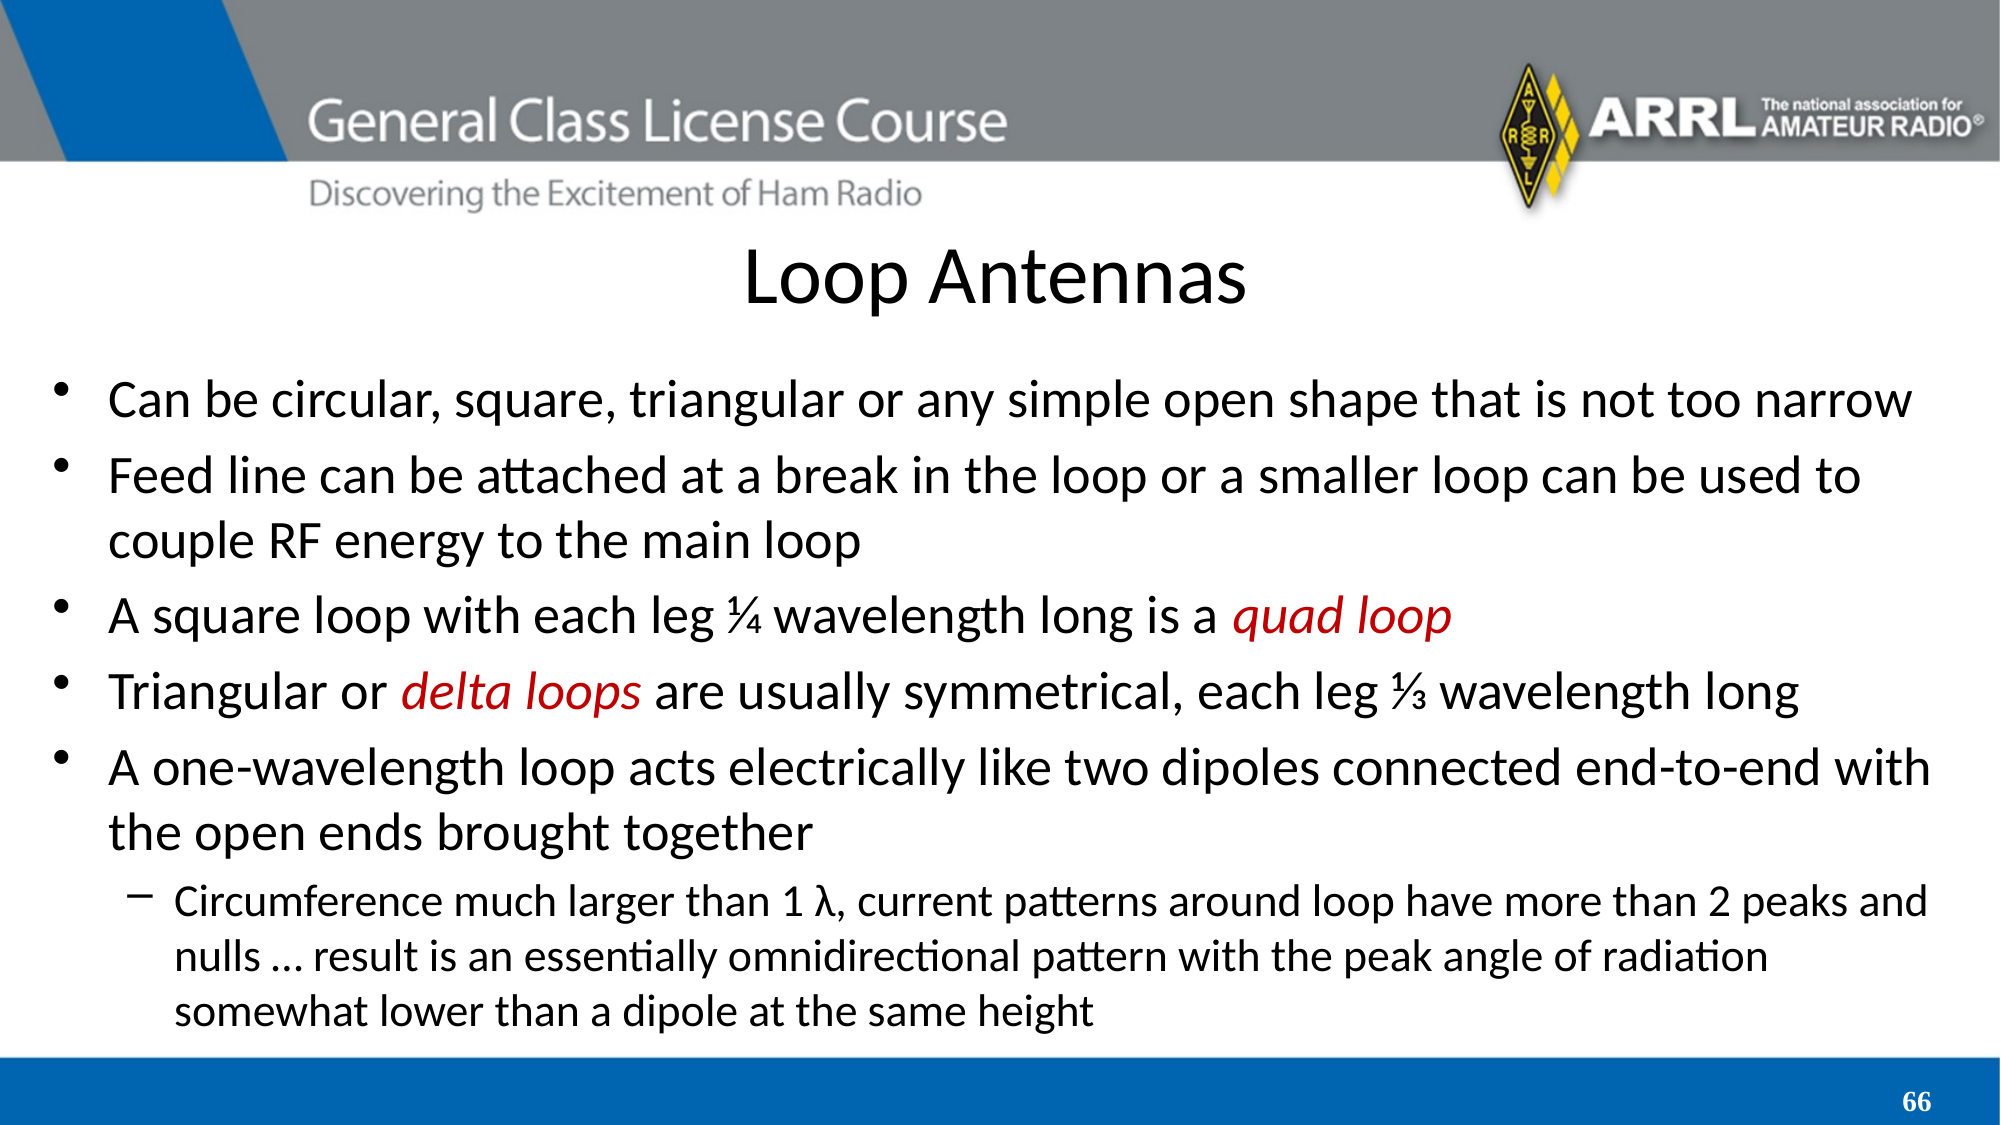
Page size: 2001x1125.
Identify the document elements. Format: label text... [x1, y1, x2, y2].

list Can be circular, square, triangular or any simple open shape that is not too narrow Feed line can be attached at a break in the loop or a smaller loop can be used to couple RF energy to the main loop A square loop with each leg 1⁄4 wavelength long is a quad loop Triangular or delta loops are usually symmetrical, each leg 1⁄3 wavelength long A one-wavelength loop acts electrically like two dipoles connected end-to-end with the open ends brought together Circumference much larger than 1 λ, current patterns around loop have more than 2 peaks and nulls … result is an essentially omnidirectional pattern with the peak angle of radiation somewhat lower than a dipole at the same height [37, 355, 1963, 1075]
title Loop Antennas [96, 212, 1897, 355]
picture [0, 0, 2001, 1125]
